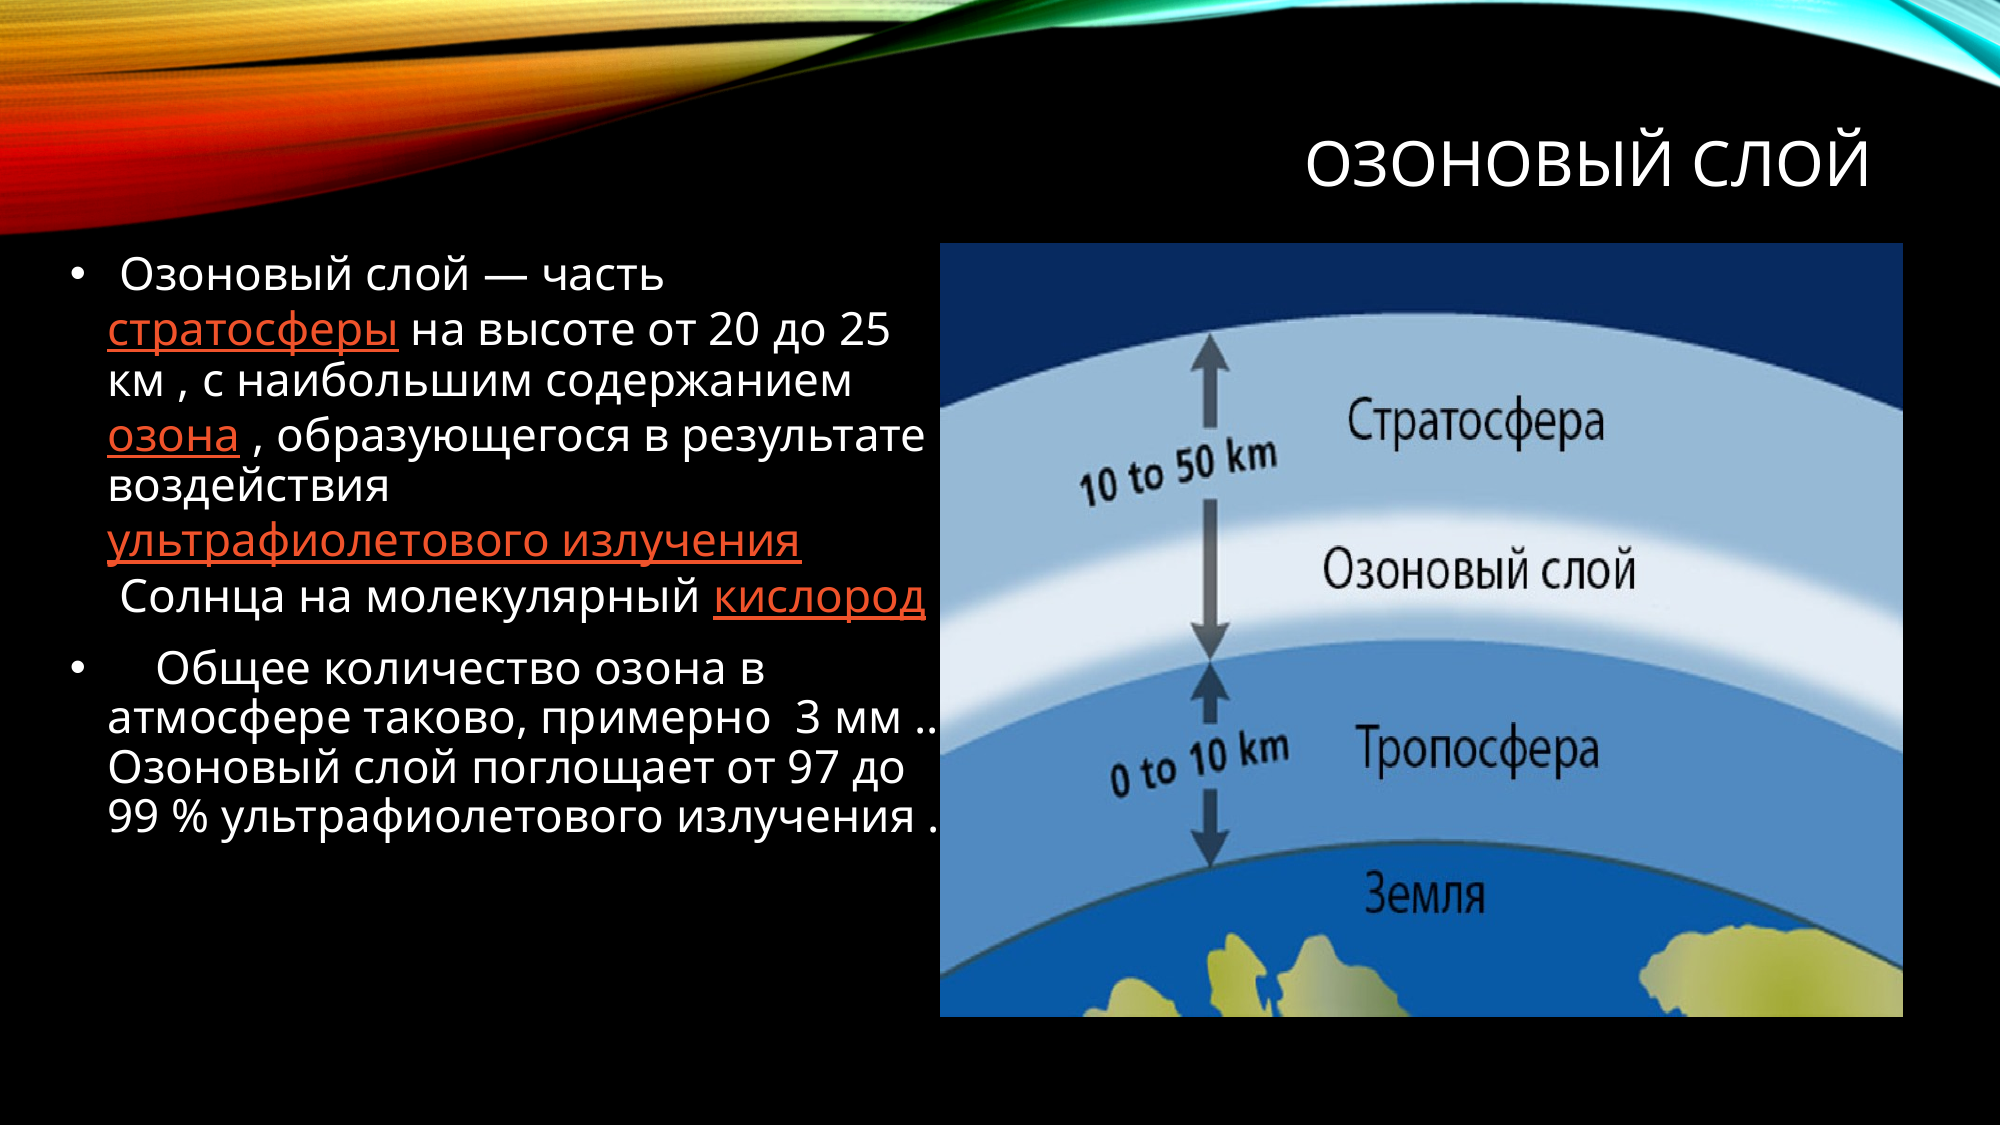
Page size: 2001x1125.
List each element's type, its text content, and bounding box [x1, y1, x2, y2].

picture [940, 243, 1904, 1018]
picture [0, 0, 2000, 237]
title ОЗОНОВЫЙ СЛОЙ [55, 125, 1888, 209]
list Озоновый слой — часть стратосферы на высоте от 20 до 25 км , с наибольшим содержанием озона , образующегося в результате воздействия ультрафиолетового излучения Солнца на молекулярный кислород Общее количество озона в атмосфере таково, примерно 3 мм .. Озоновый слой поглощает от 97 до 99 % ультрафиолетового излучения . [55, 243, 977, 1059]
